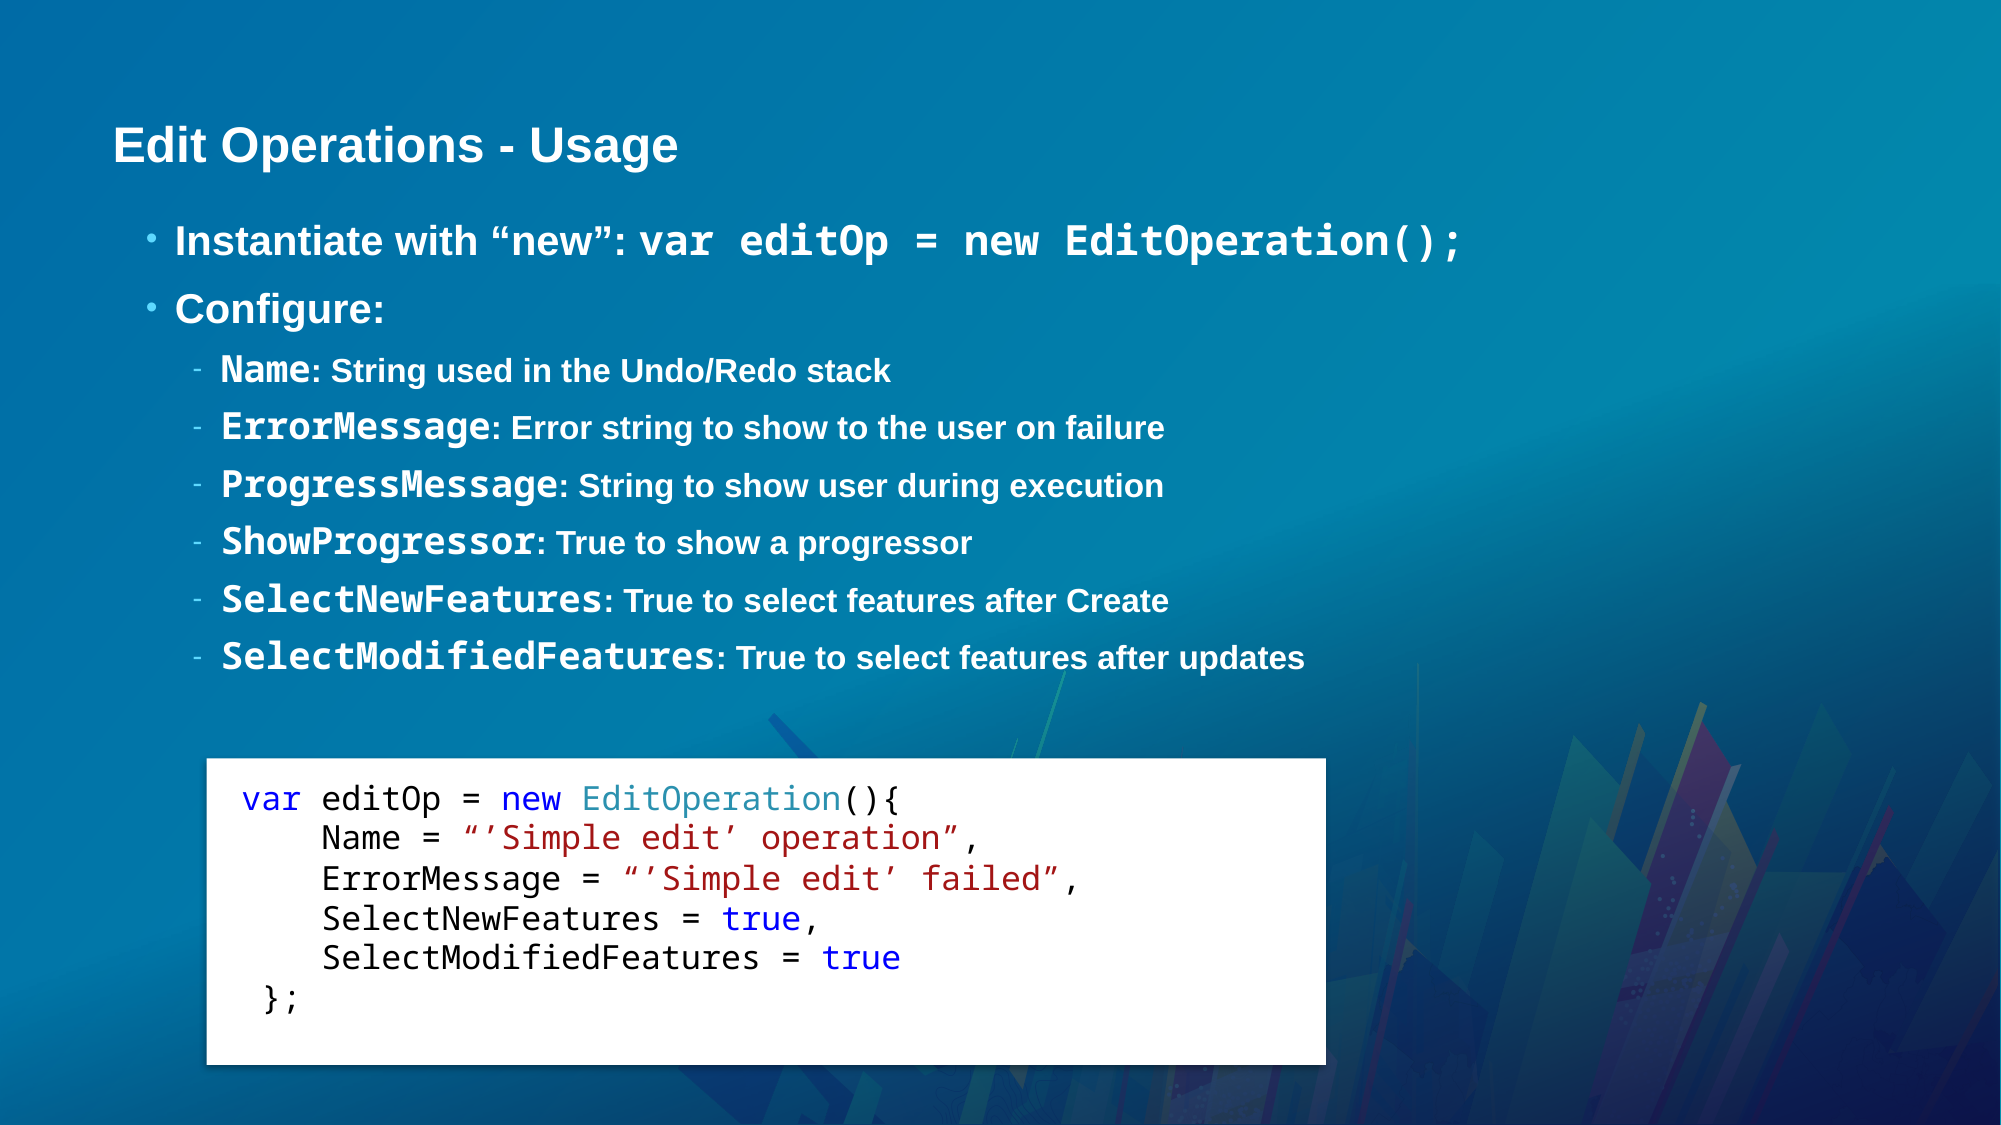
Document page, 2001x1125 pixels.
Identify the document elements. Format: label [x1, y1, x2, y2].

text_box [0, 0, 2000, 1125]
